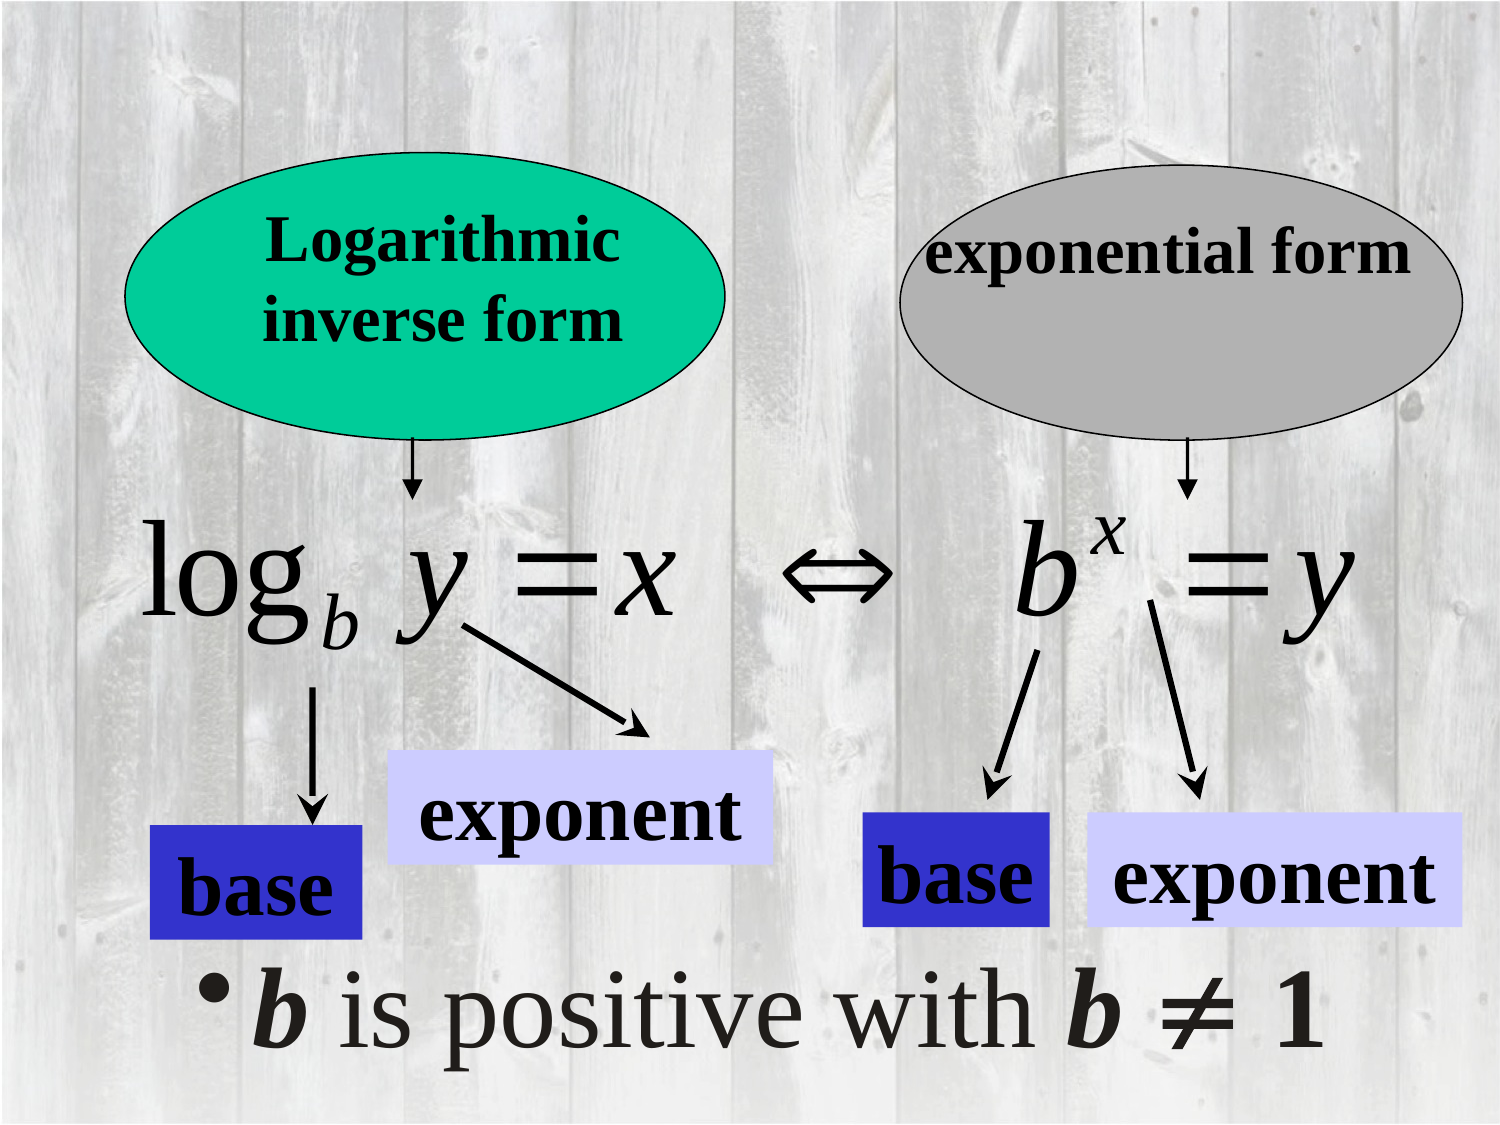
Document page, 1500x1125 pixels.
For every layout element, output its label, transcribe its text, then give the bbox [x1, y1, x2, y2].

text_box exponential form [887, 199, 1450, 295]
text_box exponent [1087, 812, 1463, 928]
text_box [996, 165, 1367, 199]
text_box [900, 262, 1463, 441]
text_box [1184, 777, 1206, 800]
text_box [984, 777, 1004, 800]
picture [0, 0, 1500, 1125]
text_box Logarithmic inverse form [162, 187, 725, 363]
text_box [302, 804, 323, 825]
text_box exponent [387, 750, 774, 865]
text_box [124, 227, 691, 441]
text_box base [862, 812, 1050, 928]
text_box [230, 152, 620, 187]
text_box base [149, 825, 363, 940]
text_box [121, 466, 1388, 685]
text_box [626, 717, 650, 738]
list b is positive with b  1 [124, 924, 1401, 1083]
